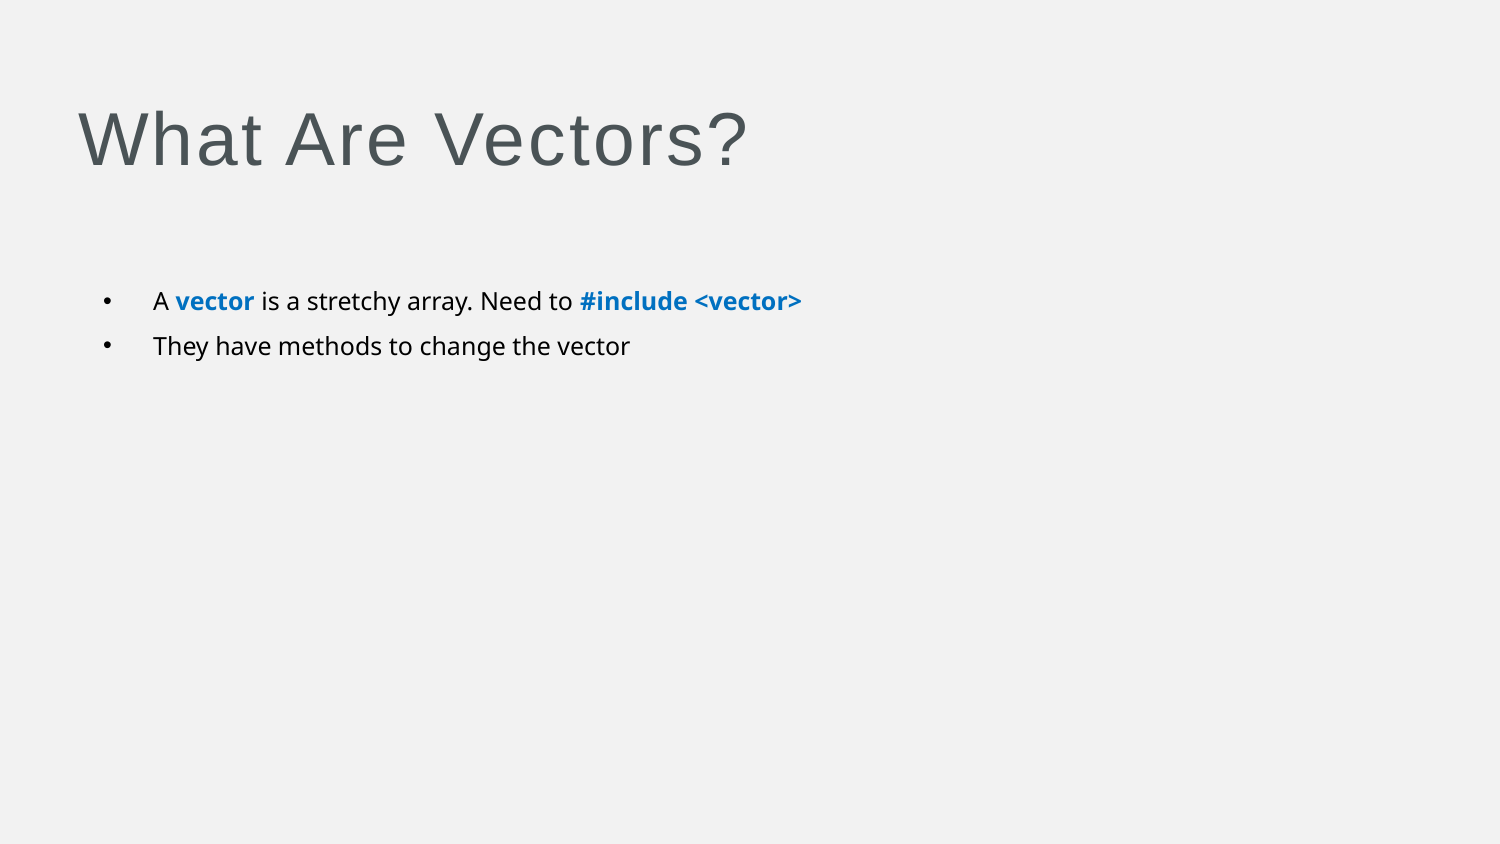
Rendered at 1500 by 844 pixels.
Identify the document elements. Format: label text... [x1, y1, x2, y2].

title What Are Vectors? [66, 79, 1434, 194]
list A vector is a stretchy array. Need to #include <vector> They have methods to change the vector [68, 270, 946, 381]
